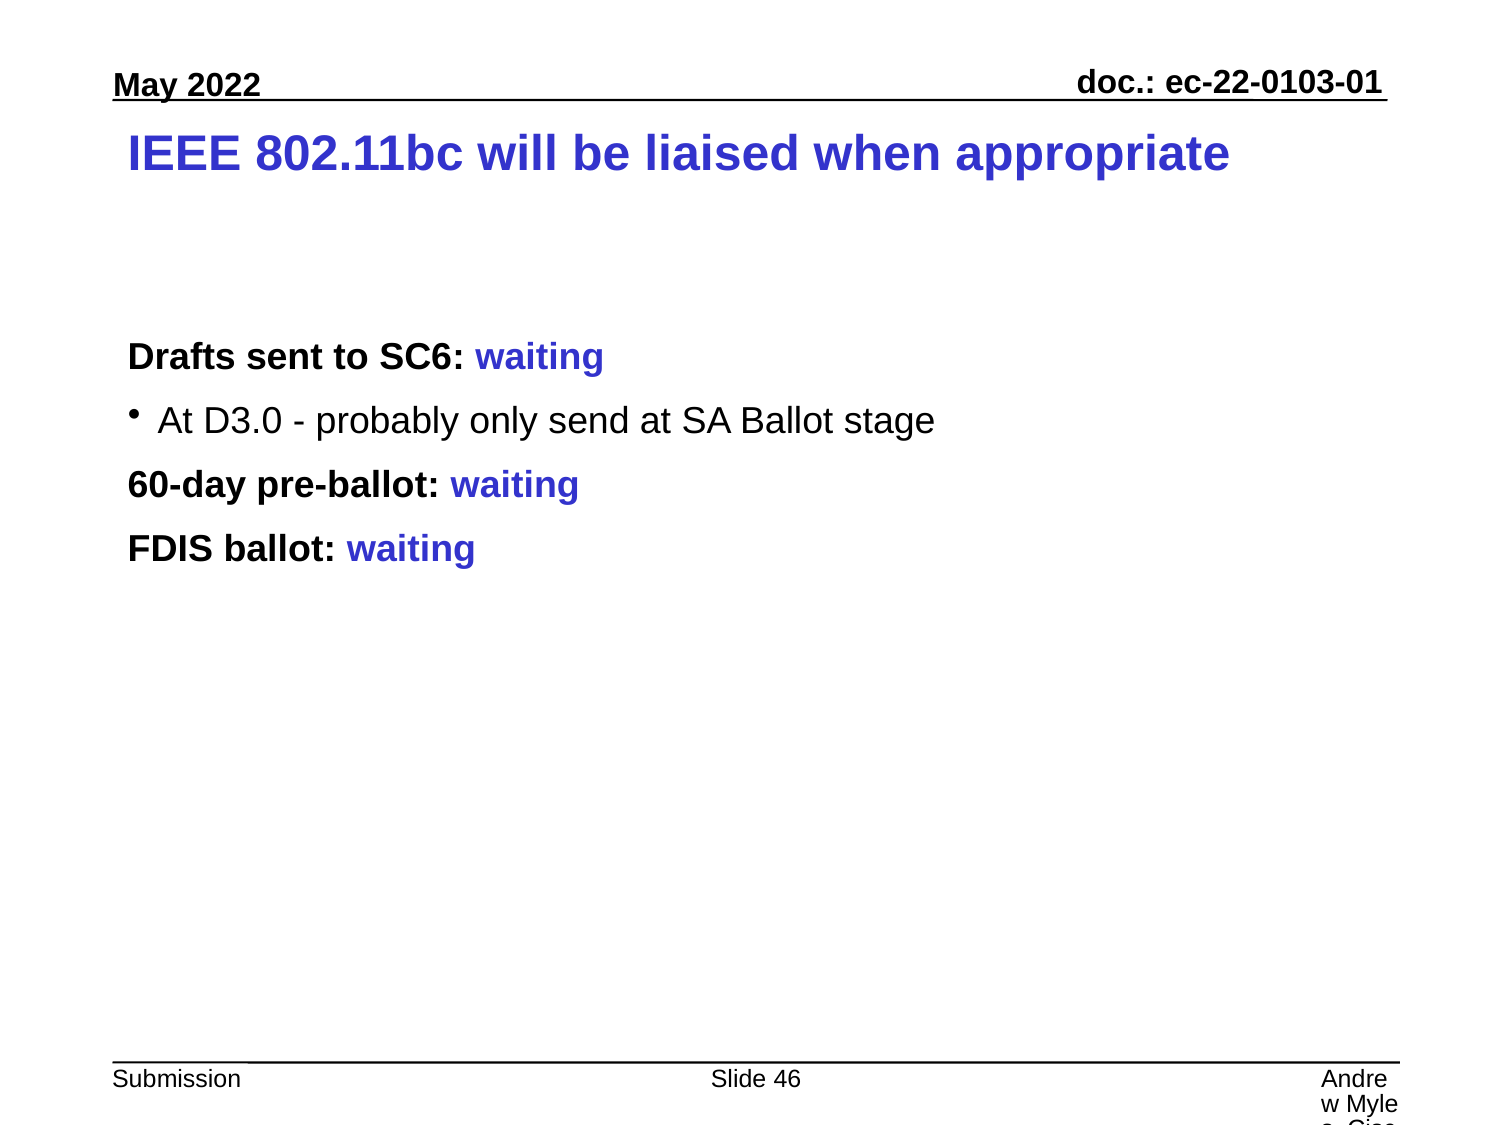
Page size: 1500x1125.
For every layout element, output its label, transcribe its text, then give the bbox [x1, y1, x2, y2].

title IEEE 802.11bc will be liaised when appropriate [112, 112, 1388, 288]
list Drafts sent to SC6: waiting At D3.0 - probably only send at SA Ballot stage 60-day pre-ballot: waiting FDIS ballot: waiting [112, 324, 1388, 1000]
slide_number Slide 46 [709, 1061, 803, 1093]
footer Andrew Myles, Cisco [1320, 1061, 1402, 1093]
